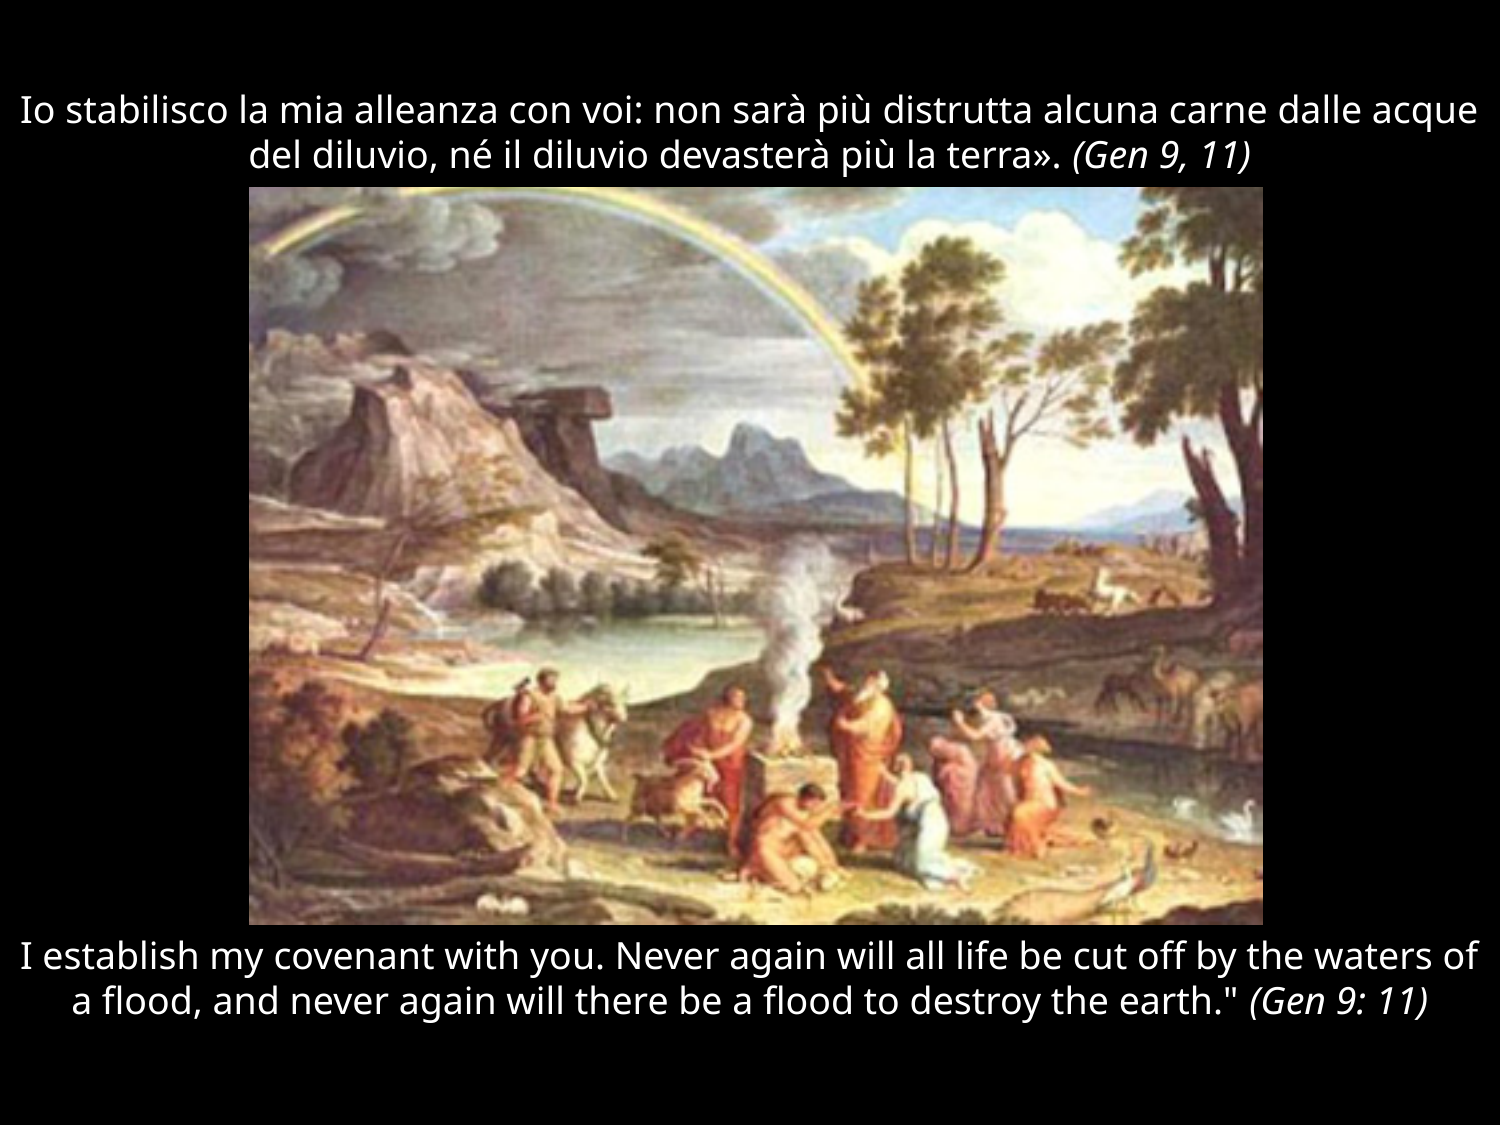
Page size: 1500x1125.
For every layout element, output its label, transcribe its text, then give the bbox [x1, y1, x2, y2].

picture [249, 187, 1263, 925]
text_box I establish my covenant with you. Never again will all life be cut off by the waters of a flood, and never again will there be a flood to destroy the earth." (Gen 9: 11) [0, 924, 1500, 1030]
title Io stabilisco la mia alleanza con voi: non sarà più distrutta alcuna carne dalle acque del diluvio, né il diluvio devasterà più la terra». (Gen 9, 11) [0, 37, 1500, 225]
